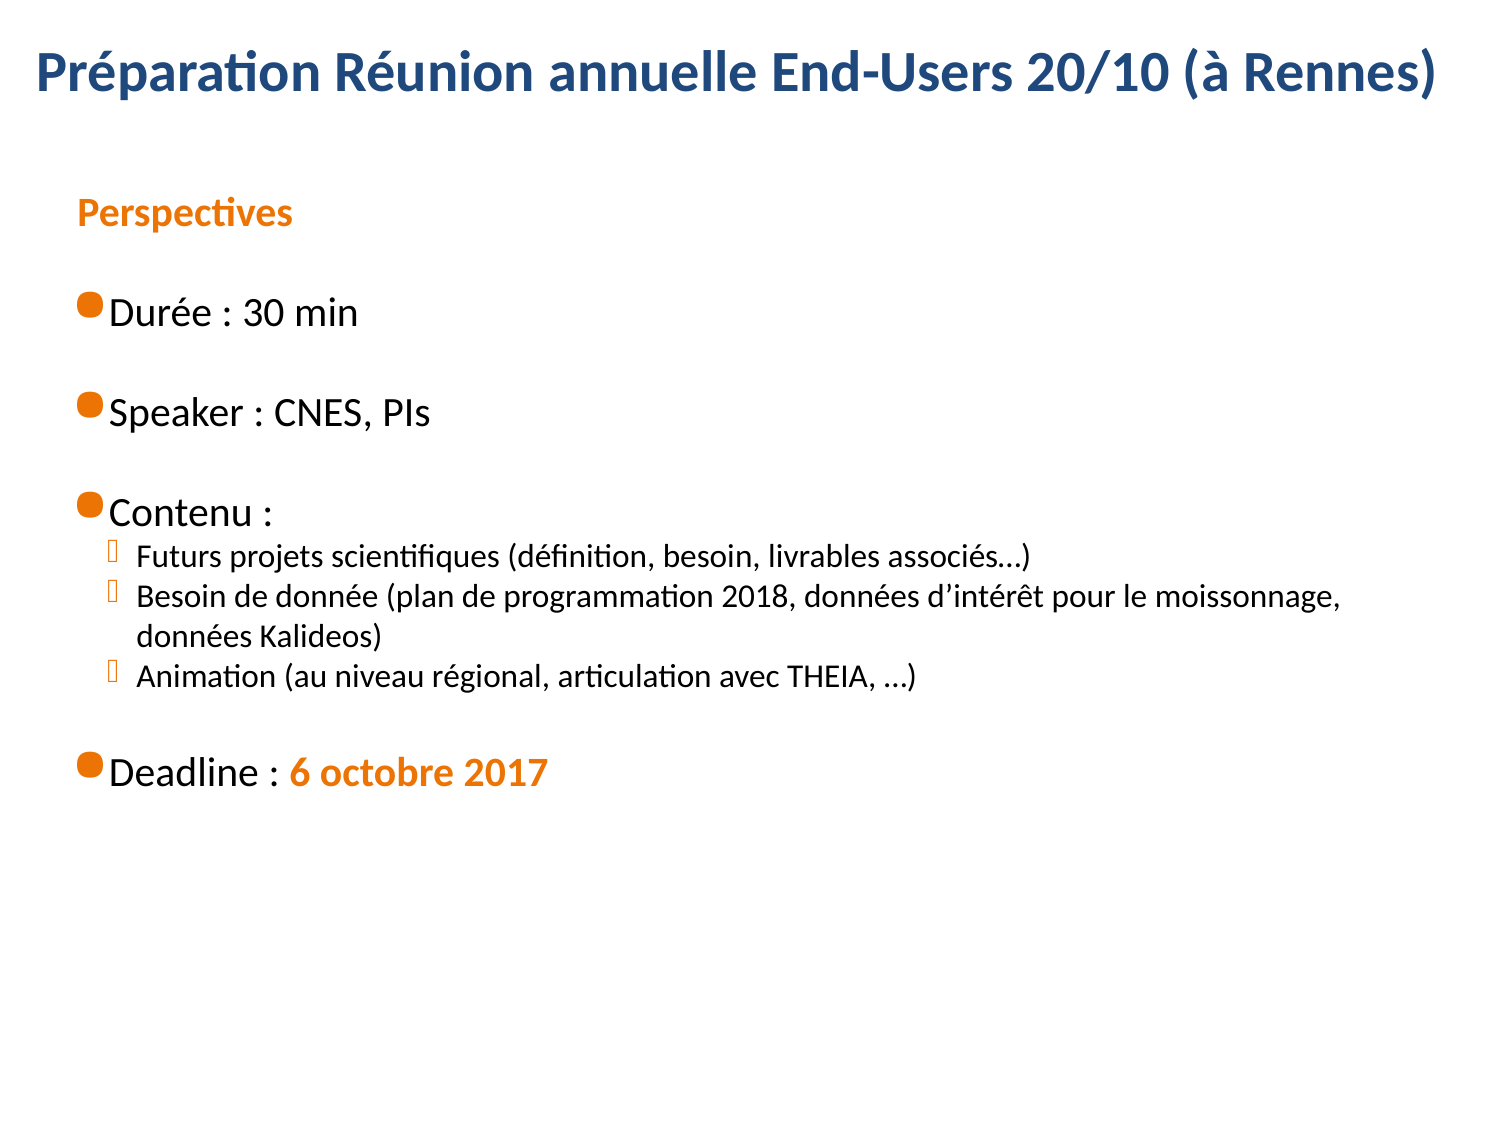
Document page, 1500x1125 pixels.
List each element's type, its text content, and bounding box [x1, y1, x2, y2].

text_box Perspectives Durée : 30 min Speaker : CNES, PIs Contenu : Futurs projets scientifiques (définition, besoin, livrables associés…) Besoin de donnée (plan de programmation 2018, données d’intérêt pour le moissonnage, données Kalideos) Animation (au niveau régional, articulation avec THEIA, …) Deadline : 6 octobre 2017 [76, 184, 1400, 1059]
text_box Préparation Réunion annuelle End-Users 20/10 (à Rennes) [22, 25, 1469, 111]
